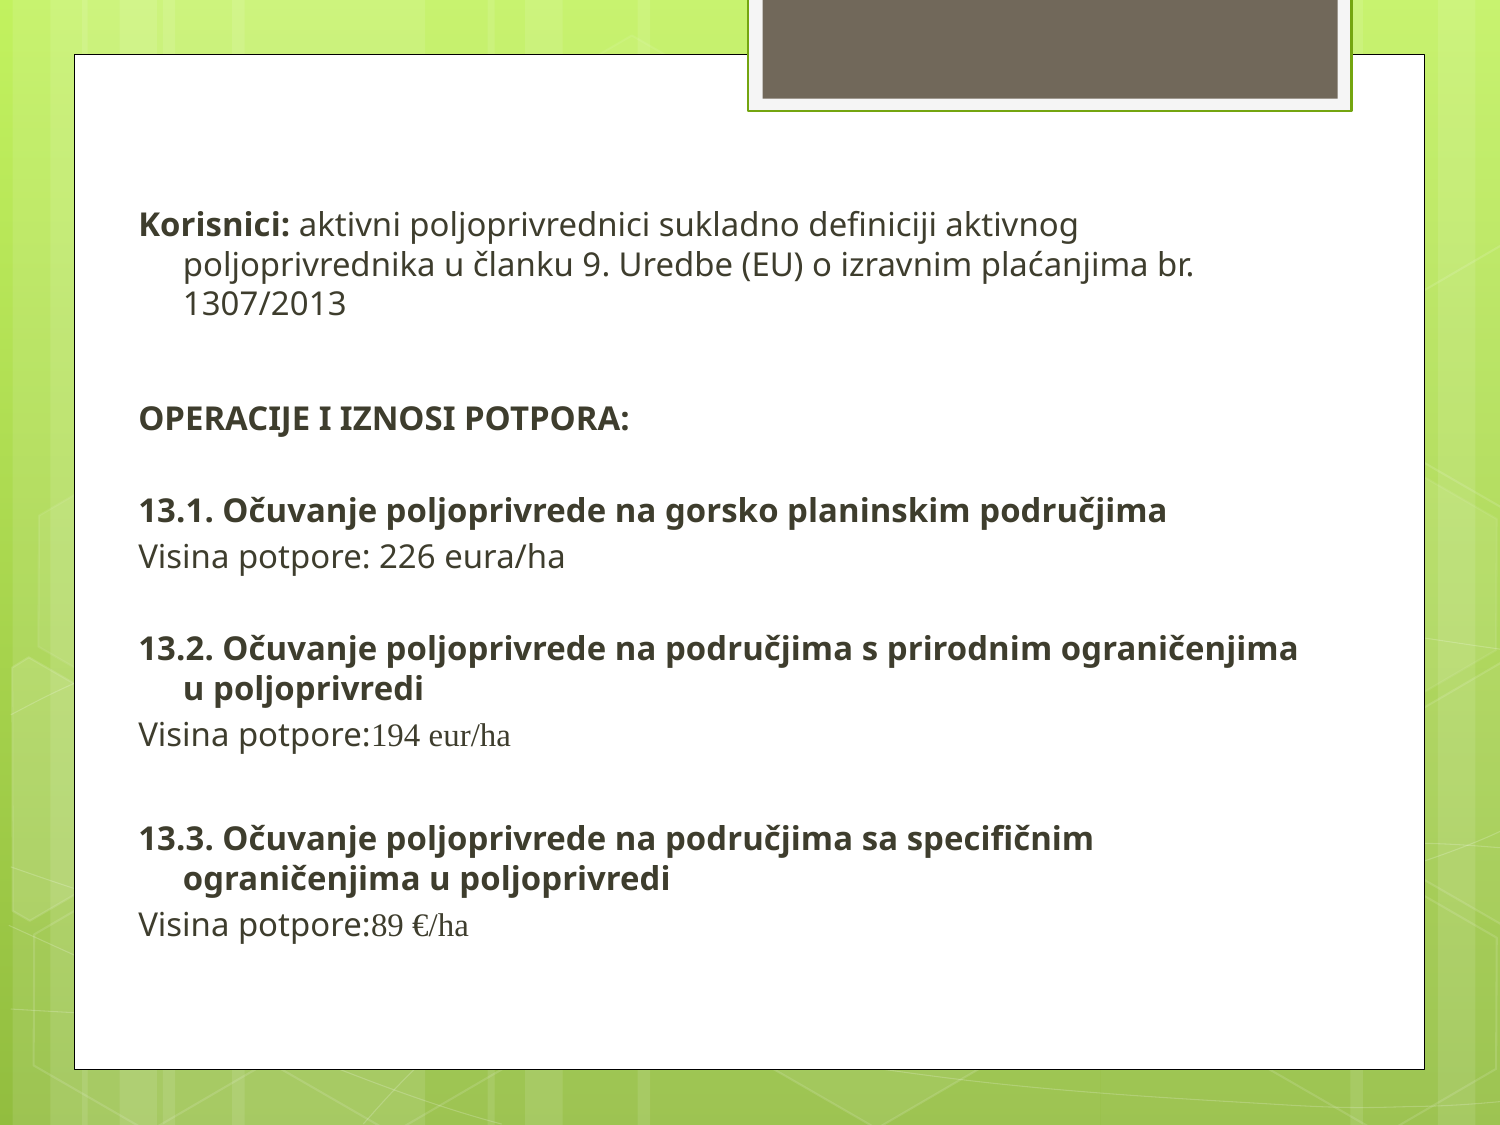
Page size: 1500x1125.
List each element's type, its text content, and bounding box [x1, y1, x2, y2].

list Korisnici: aktivni poljoprivrednici sukladno definiciji aktivnog poljoprivrednika u članku 9. Uredbe (EU) o izravnim plaćanjima br. 1307/2013 OPERACIJE I IZNOSI POTPORA: 13.1. Očuvanje poljoprivrede na gorsko planinskim područjima Visina potpore: 226 eura/ha 13.2. Očuvanje poljoprivrede na područjima s prirodnim ograničenjima u poljoprivredi Visina potpore:194 eur/ha 13.3. Očuvanje poljoprivrede na područjima sa specifičnim ograničenjima u poljoprivredi Visina potpore:89 €/ha [112, 196, 1341, 953]
